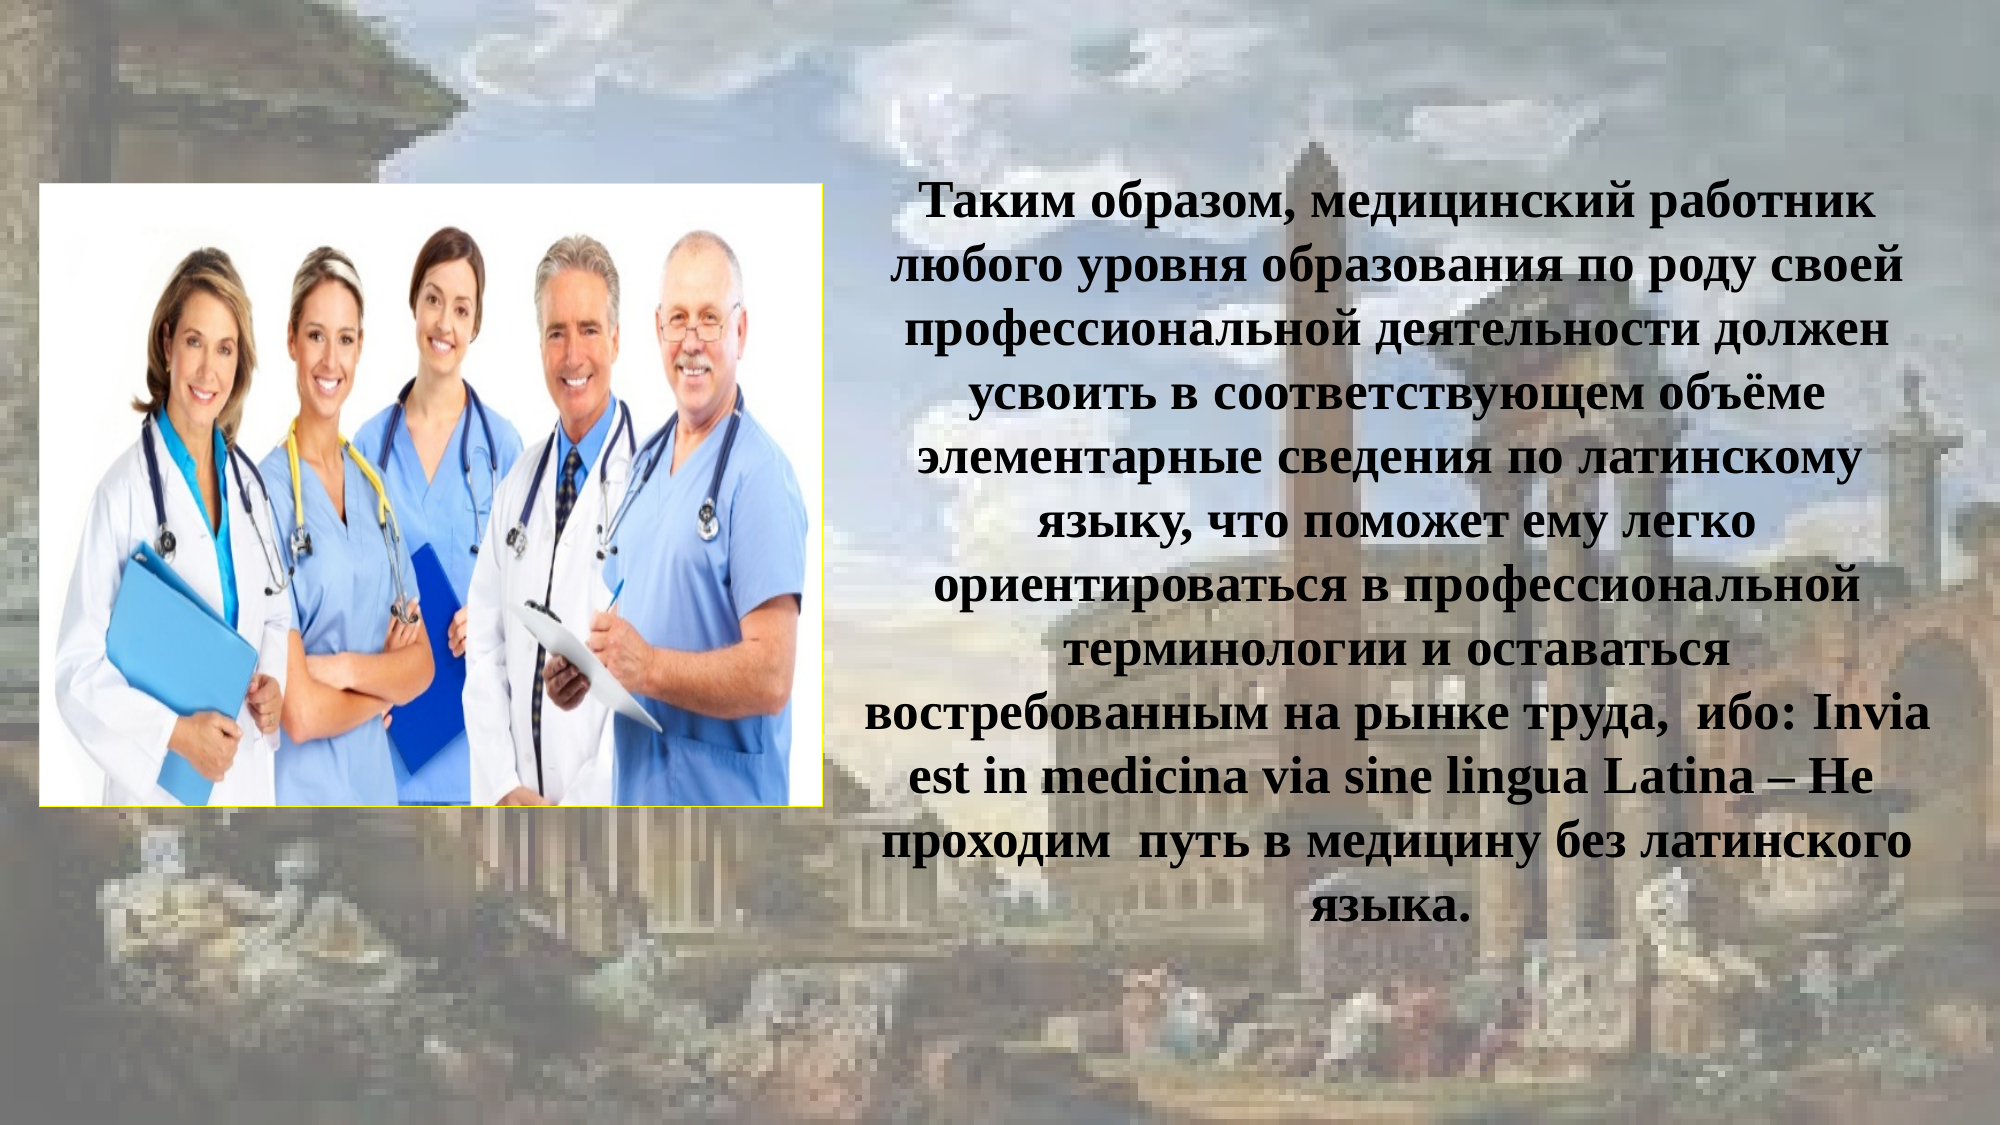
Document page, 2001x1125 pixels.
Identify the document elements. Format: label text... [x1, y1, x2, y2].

title Таким образом, медицинский работник любого уровня образования по роду своей профессиональной деятельности должен усвоить в соответствующем объёме элементарные сведения по латинскому языку, что поможет ему легко ориентироваться в профессиональной терминологии и оставаться востребованным на рынке труда, ибо: Invia est in medicina via sine lingua Latina – Не проходим путь в медицину без латинского языка. [843, 24, 1953, 1071]
picture [39, 182, 824, 807]
